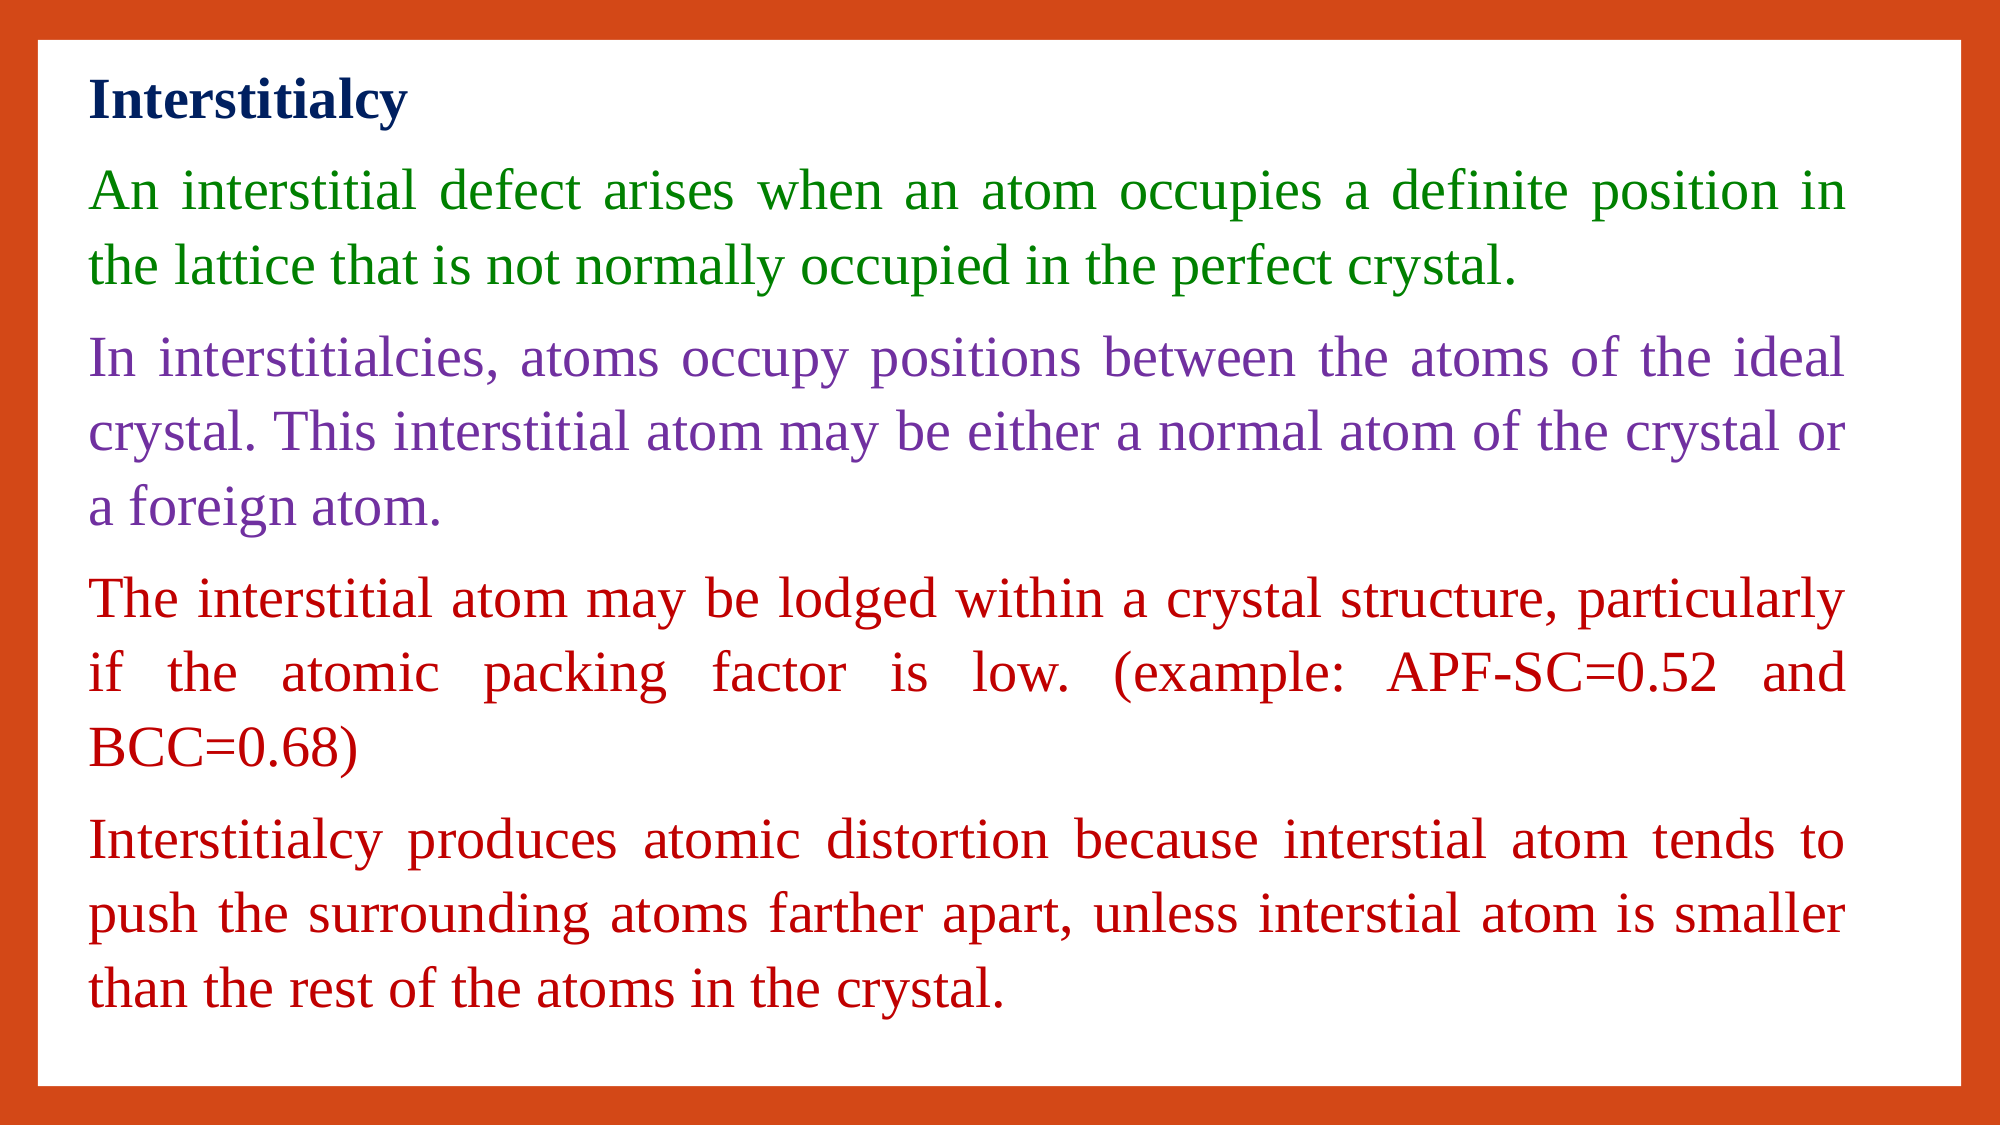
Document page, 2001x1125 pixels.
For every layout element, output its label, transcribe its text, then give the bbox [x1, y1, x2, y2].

text_box Interstitialcy An interstitial defect arises when an atom occupies a definite position in the lattice that is not normally occupied in the perfect crystal. In interstitialcies, atoms occupy positions between the atoms of the ideal crystal. This interstitial atom may be either a normal atom of the crystal or a foreign atom. The interstitial atom may be lodged within a crystal structure, particularly if the atomic packing factor is low. (example: APF-SC=0.52 and BCC=0.68) Interstitialcy produces atomic distortion because interstial atom tends to push the surrounding atoms farther apart, unless interstial atom is smaller than the rest of the atoms in the crystal. [73, 47, 1863, 1027]
